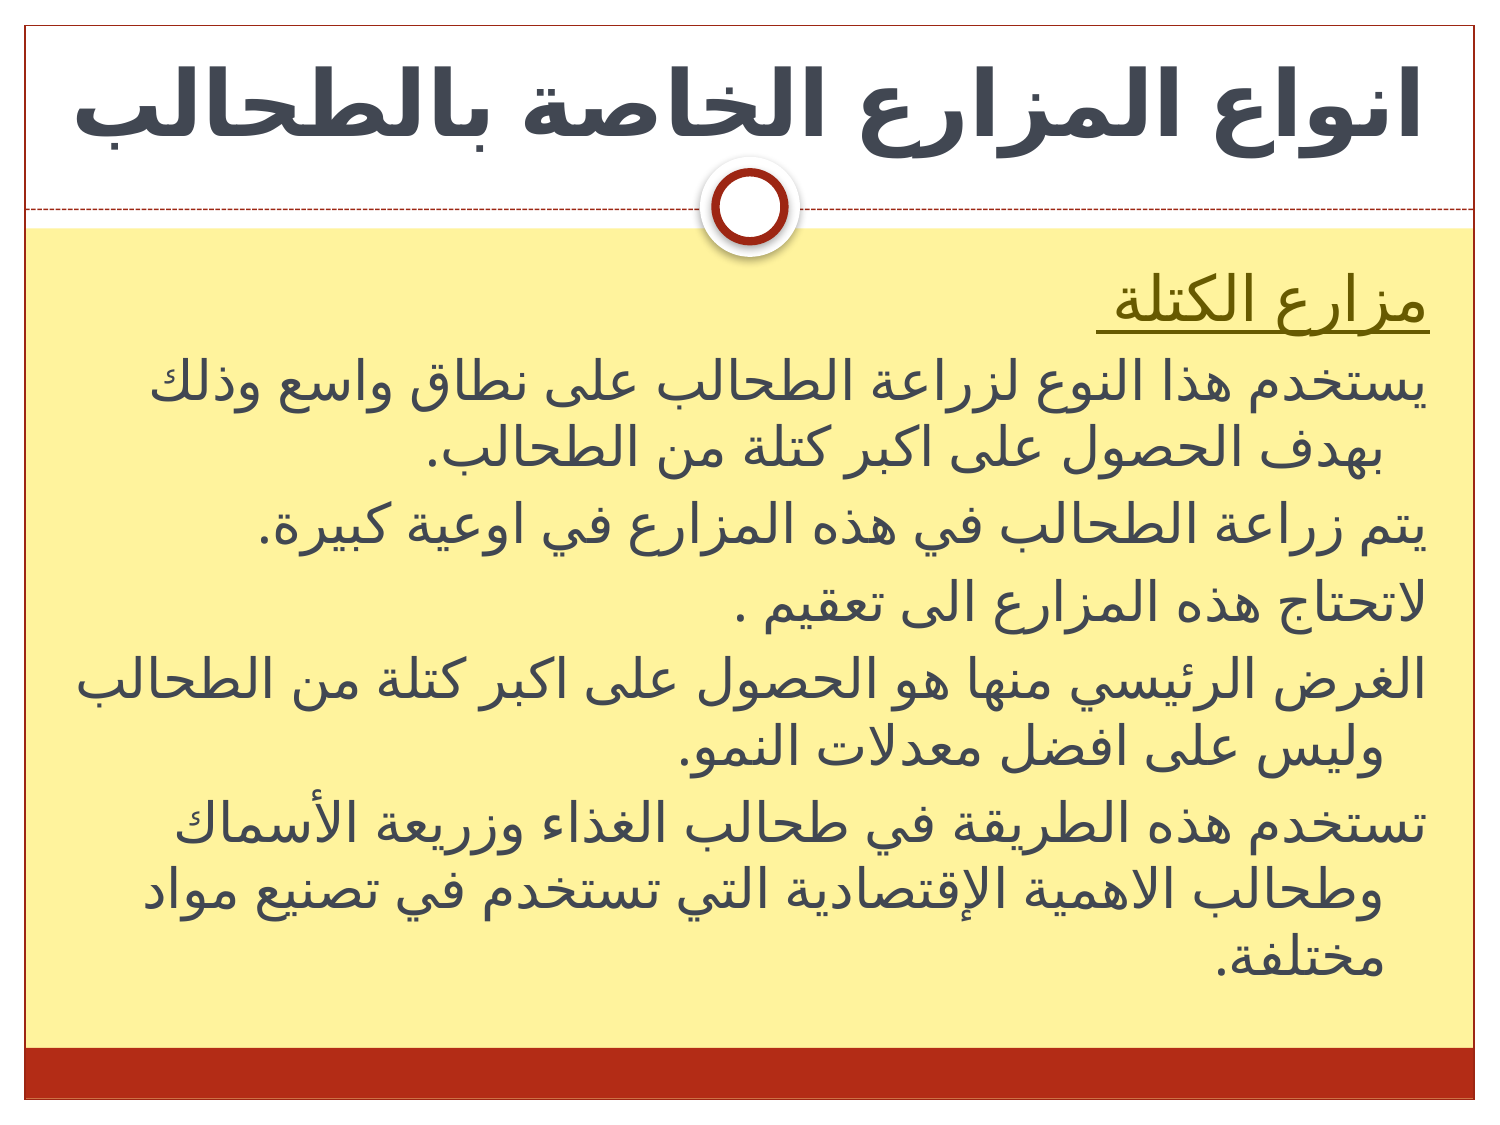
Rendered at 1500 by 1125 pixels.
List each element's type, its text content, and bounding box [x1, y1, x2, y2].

list مزارع الكتلة يستخدم هذا النوع لزراعة الطحالب على نطاق واسع وذلك بهدف الحصول على اكبر كتلة من الطحالب. يتم زراعة الطحالب في هذه المزارع في اوعية كبيرة. لاتحتاج هذه المزارع الى تعقيم . الغرض الرئيسي منها هو الحصول على اكبر كتلة من الطحالب وليس على افضل معدلات النمو. تستخدم هذه الطريقة في طحالب الغذاء وزريعة الأسماك وطحالب الاهمية الإقتصادية التي تستخدم في تصنيع مواد مختلفة. [49, 250, 1445, 1001]
title انواع المزارع الخاصة بالطحالب [49, 37, 1450, 162]
